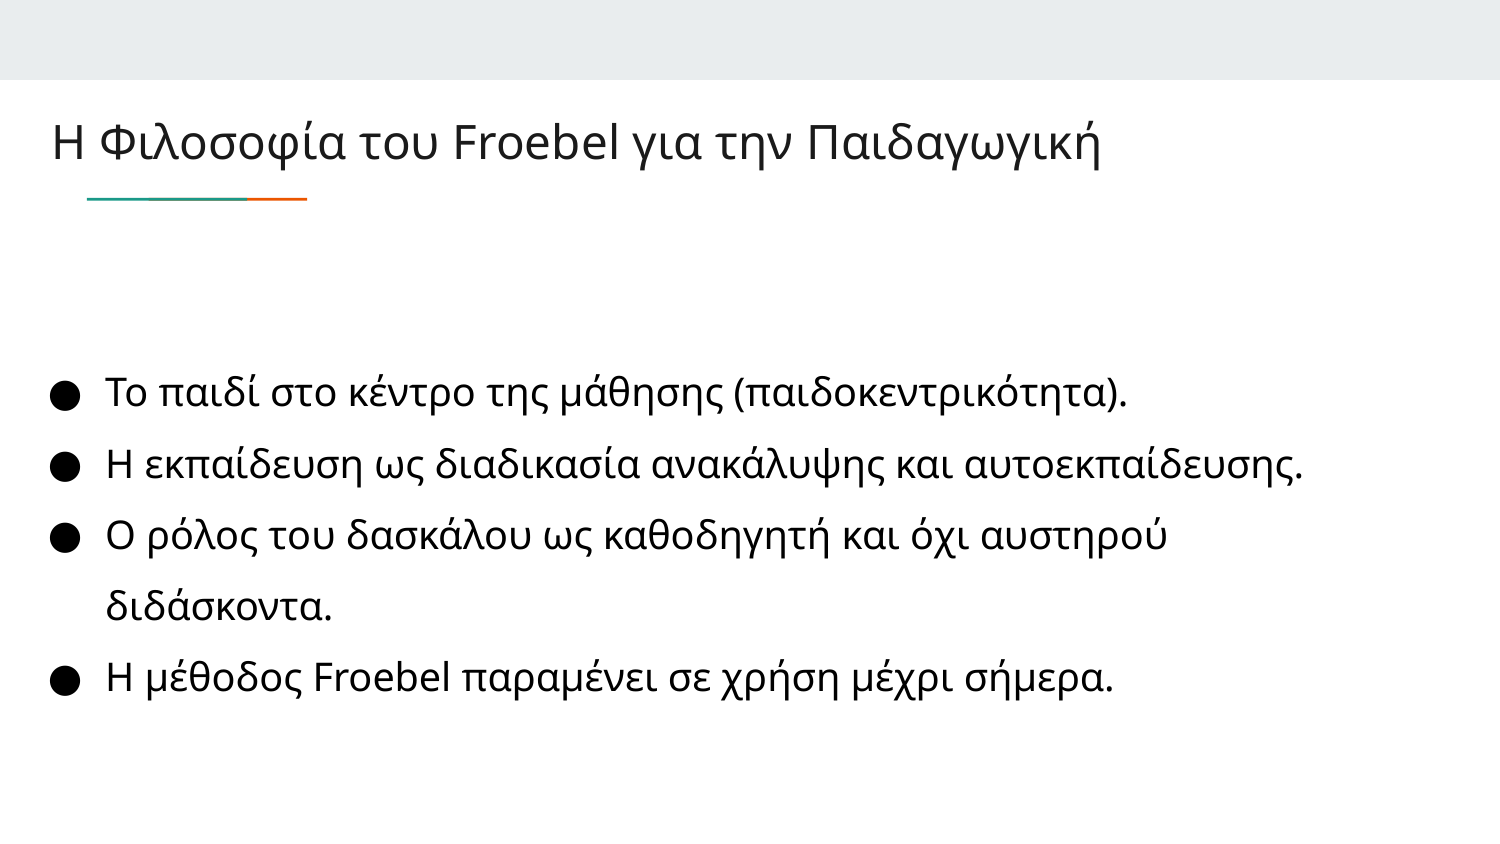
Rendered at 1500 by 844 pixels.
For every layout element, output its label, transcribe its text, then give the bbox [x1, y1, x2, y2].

list Το παιδί στο κέντρο της μάθησης (παιδοκεντρικότητα). Η εκπαίδευση ως διαδικασία ανακάλυψης και αυτοεκπαίδευσης. Ο ρόλος του δασκάλου ως καθοδηγητή και όχι αυστηρού διδάσκοντα. Η μέθοδος Froebel παραμένει σε χρήση μέχρι σήμερα. [15, 226, 1349, 817]
title Η Φιλοσοφία του Froebel για την Παιδαγωγική [36, 97, 1328, 185]
